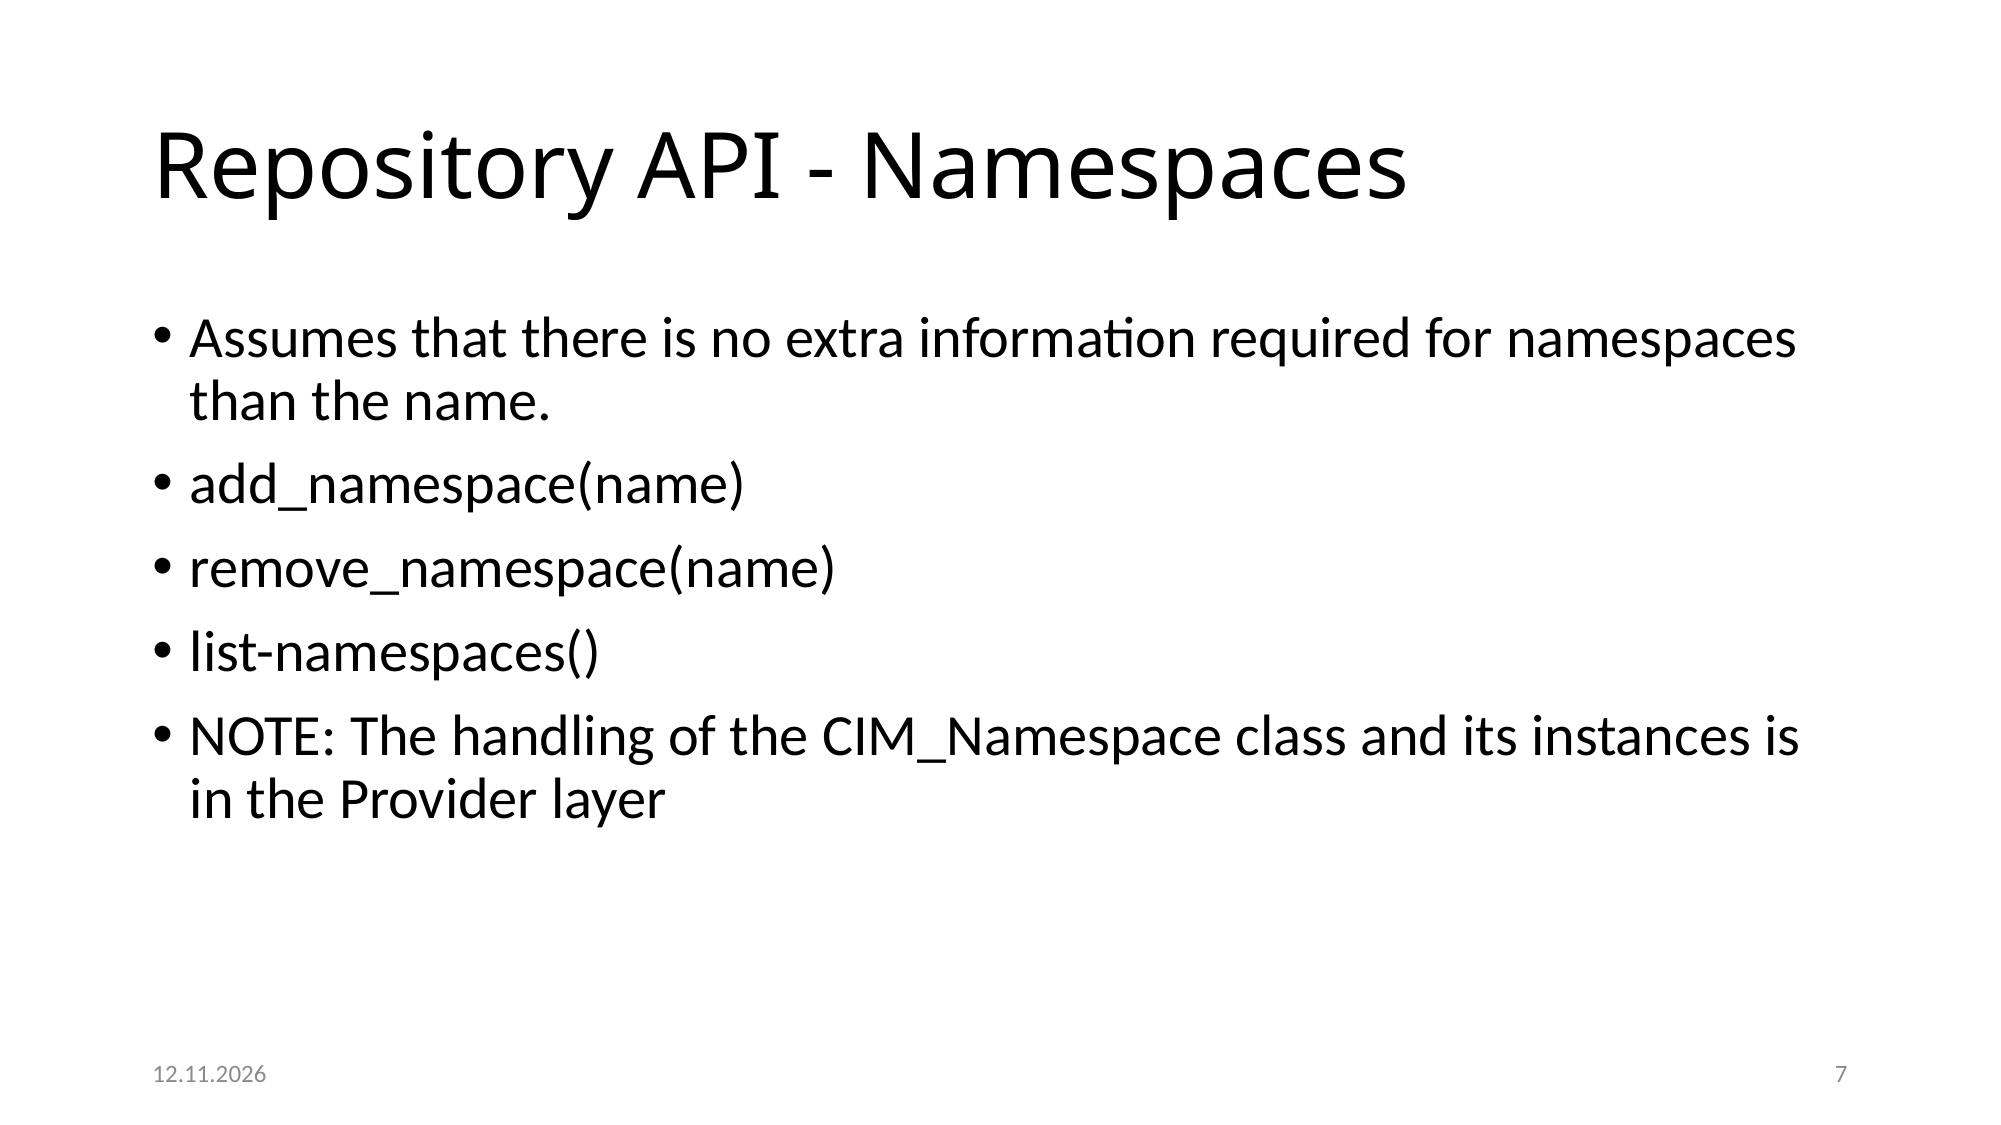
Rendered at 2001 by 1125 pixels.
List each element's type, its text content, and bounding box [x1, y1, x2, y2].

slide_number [137, 1042, 588, 1103]
title Repository API - Namespaces [137, 59, 1863, 278]
list Assumes that there is no extra information required for namespaces than the name. add_namespace(name) remove_namespace(name) list-namespaces() NOTE: The handling of the CIM_Namespace class and its instances is in the Provider layer [137, 299, 1863, 1014]
slide_number 7 [1412, 1042, 1863, 1103]
